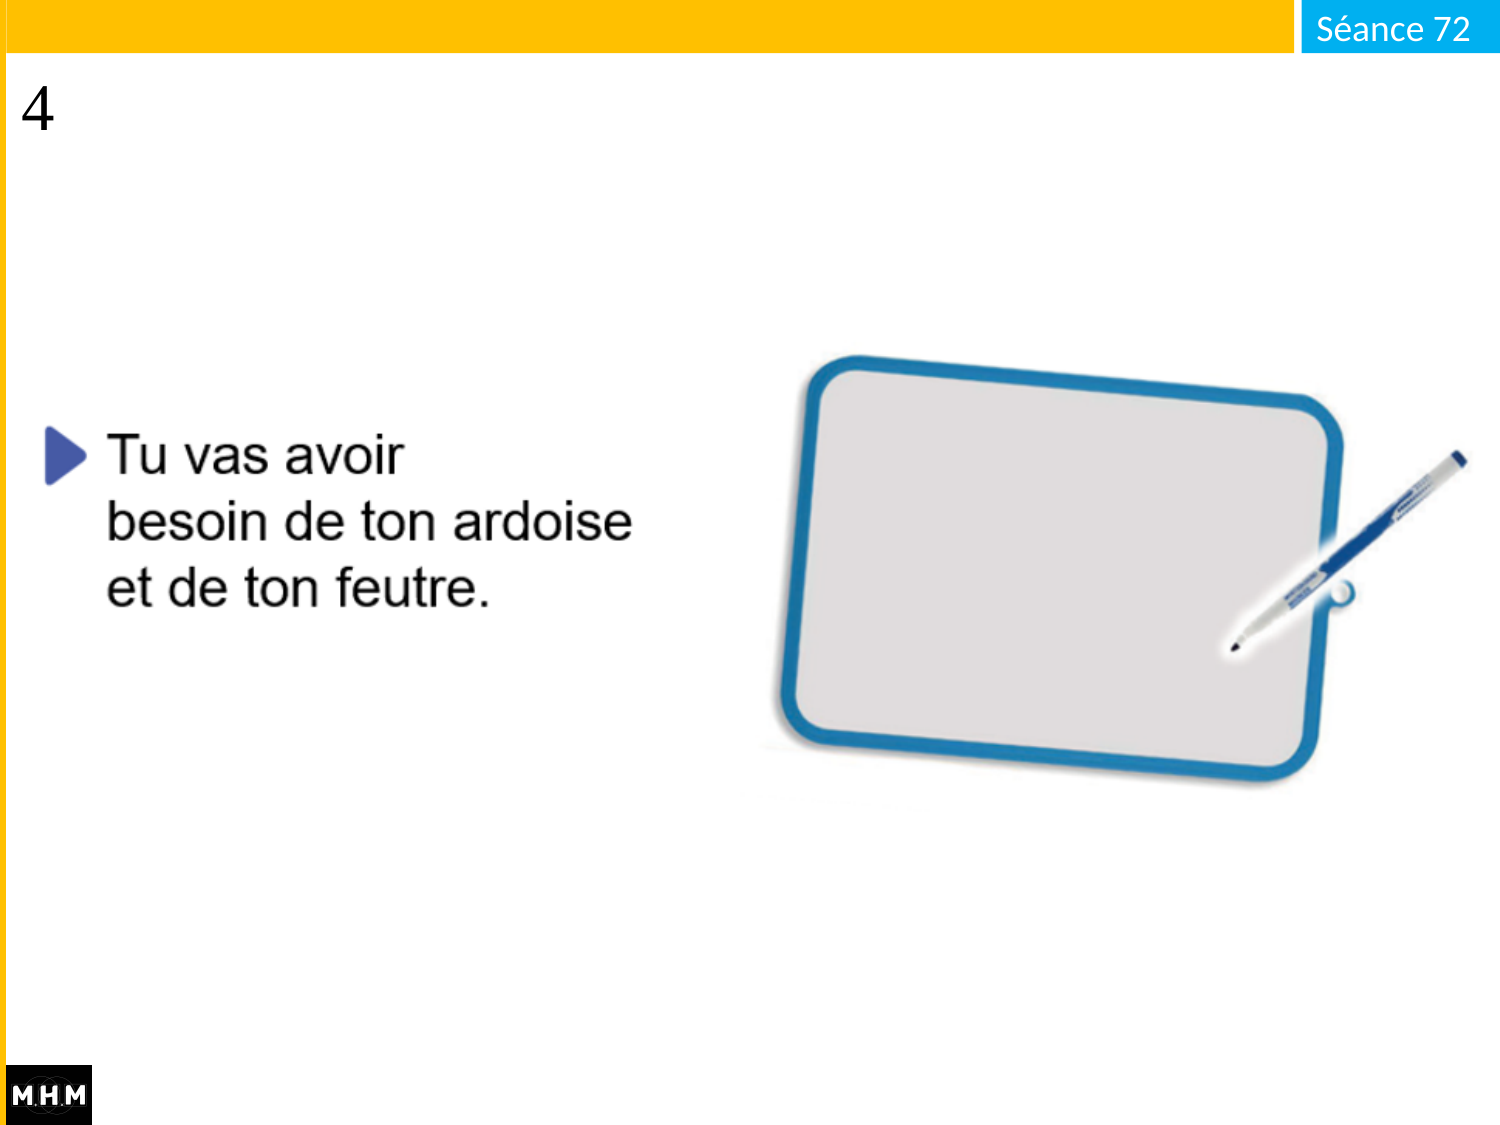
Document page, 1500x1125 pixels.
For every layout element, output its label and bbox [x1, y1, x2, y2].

picture [6, 1065, 92, 1125]
picture [16, 290, 1500, 841]
